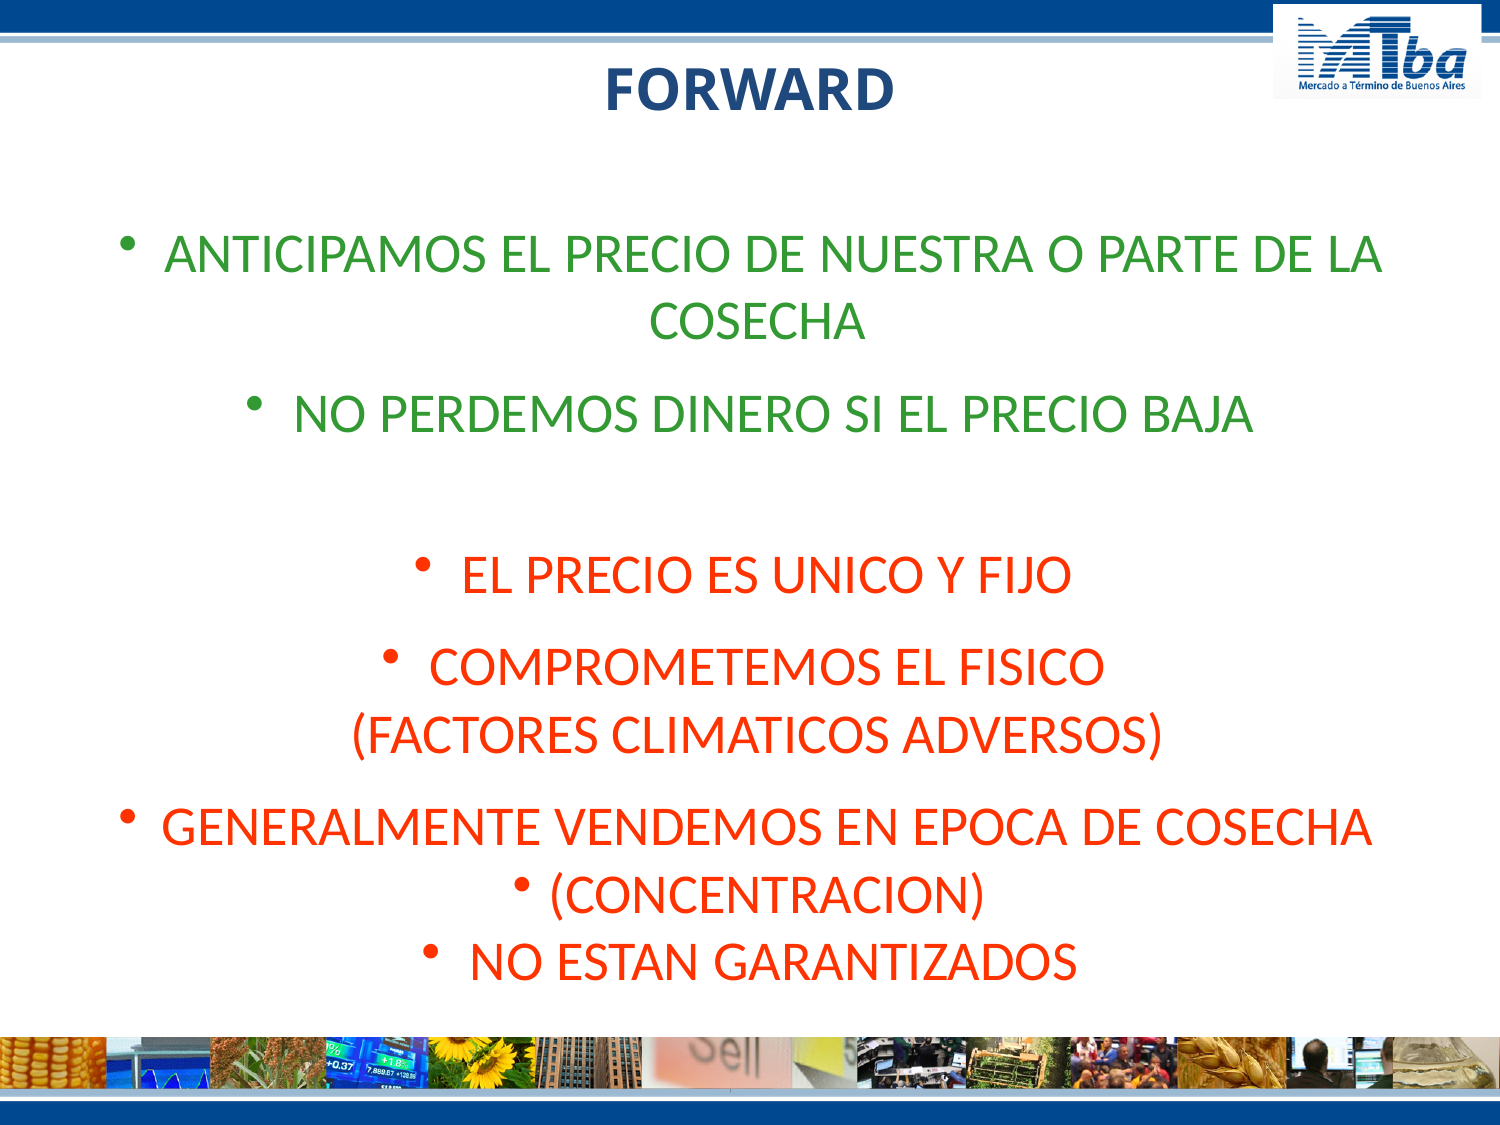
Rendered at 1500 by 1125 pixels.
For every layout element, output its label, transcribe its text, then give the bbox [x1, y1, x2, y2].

picture [0, 1037, 1500, 1125]
text_box EL PRECIO ES UNICO Y FIJO COMPROMETEMOS EL FISICO (FACTORES CLIMATICOS ADVERSOS) GENERALMENTE VENDEMOS EN EPOCA DE COSECHA (CONCENTRACION) NO ESTAN GARANTIZADOS [103, 529, 1412, 1000]
title FORWARD [75, 45, 1425, 148]
picture [0, 0, 1500, 99]
text_box ANTICIPAMOS EL PRECIO DE NUESTRA O PARTE DE LA COSECHA NO PERDEMOS DINERO SI EL PRECIO BAJA [103, 208, 1412, 452]
